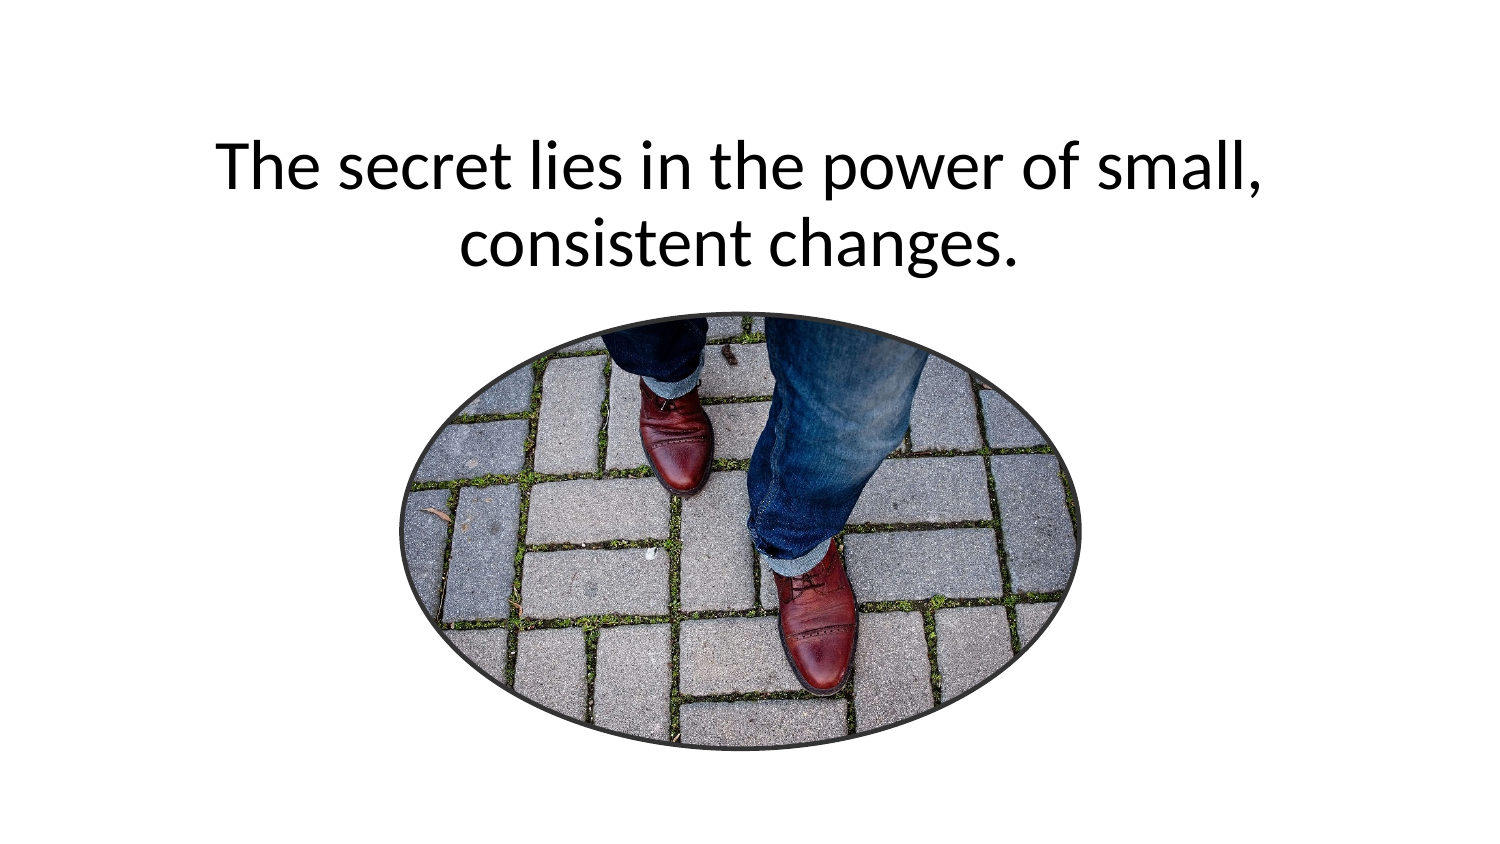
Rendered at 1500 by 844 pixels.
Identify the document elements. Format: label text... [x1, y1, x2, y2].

list The secret lies in the power of small, consistent changes. [75, 121, 1406, 471]
picture [401, 314, 1080, 749]
